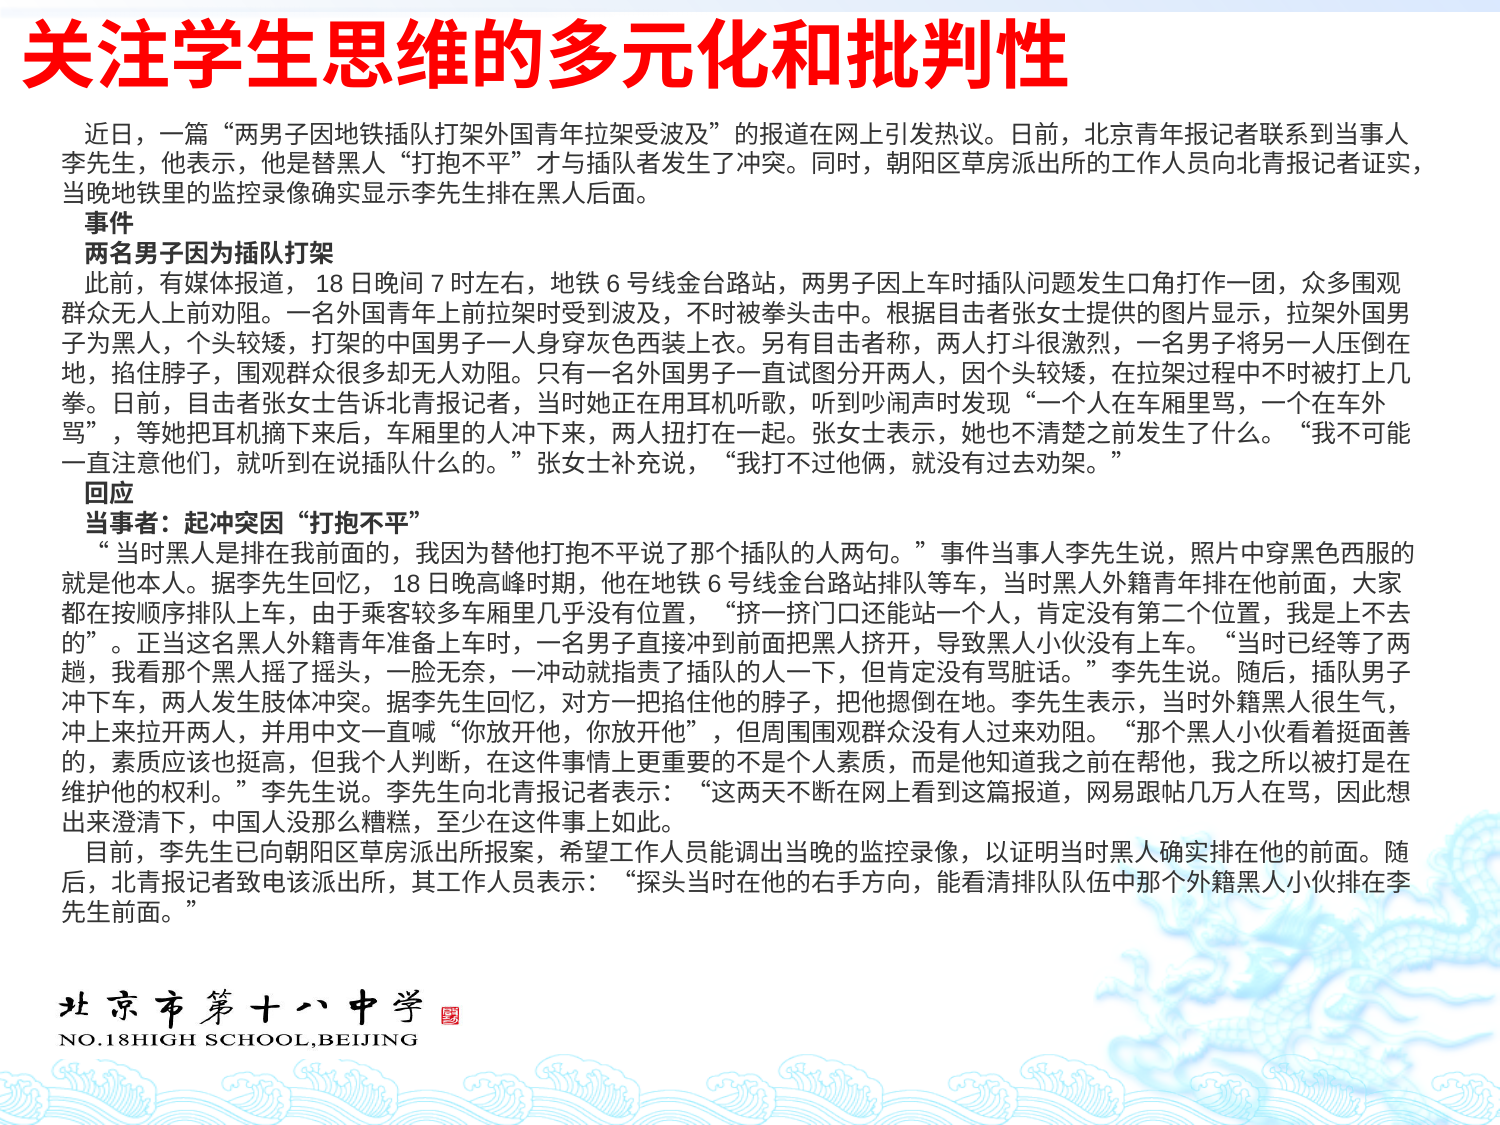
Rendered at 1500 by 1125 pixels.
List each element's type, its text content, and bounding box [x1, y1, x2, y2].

text_box 关注学生思维的多元化和批判性 [5, 0, 1086, 105]
text_box 近日，一篇“两男子因地铁插队打架外国青年拉架受波及”的报道在网上引发热议。日前，北京青年报记者联系到当事人李先生，他表示，他是替黑人“打抱不平”才与插队者发生了冲突。同时，朝阳区草房派出所的工作人员向北青报记者证实，当晚地铁里的监控录像确实显示李先生排在黑人后面。 事件 两名男子因为插队打架 此前，有媒体报道，18日晚间7时左右，地铁6号线金台路站，两男子因上车时插队问题发生口角打作一团，众多围观群众无人上前劝阻。一名外国青年上前拉架时受到波及，不时被拳头击中。根据目击者张女士提供的图片显示，拉架外国男子为黑人，个头较矮，打架的中国男子一人身穿灰色西装上衣。另有目击者称，两人打斗很激烈，一名男子将另一人压倒在地，掐住脖子，围观群众很多却无人劝阻。只有一名外国男子一直试图分开两人，因个头较矮，在拉架过程中不时被打上几拳。日前，目击者张女士告诉北青报记者，当时她正在用耳机听歌，听到吵闹声时发现“一个人在车厢里骂，一个在车外骂”，等她把耳机摘下来后，车厢里的人冲下来，两人扭打在一起。张女士表示，她也不清楚之前发生了什么。“我不可能一直注意他们，就听到在说插队什么的。”张女士补充说，“我打不过他俩，就没有过去劝架。” 回应 当事者：起冲突因“打抱不平” “当时黑人是排在我前面的，我因为替他打抱不平说了那个插队的人两句。”事件当事人李先生说，照片中穿黑色西服的就是他本人。据李先生回忆，18日晚高峰时期，他在地铁6号线金台路站排队等车，当时黑人外籍青年排在他前面，大家都在按顺序排队上车，由于乘客较多车厢里几乎没有位置，“挤一挤门口还能站一个人，肯定没有第二个位置，我是上不去的”。正当这名黑人外籍青年准备上车时，一名男子直接冲到前面把黑人挤开，导致黑人小伙没有上车。“当时已经等了两趟，我看那个黑人摇了摇头，一脸无奈，一冲动就指责了插队的人一下，但肯定没有骂脏话。”李先生说。随后，插队男子冲下车，两人发生肢体冲突。据李先生回忆，对方一把掐住他的脖子，把他摁倒在地。李先生表示，当时外籍黑人很生气，冲上来拉开两人，并用中文一直喊“你放开他，你放开他”，但周围围观群众没有人过来劝阻。“那个黑人小伙看着挺面善的，素质应该也挺高，但我个人判断，在这件事情上更重要的不是个人素质，而是他知道我之前在帮他，我之所以被打是在维护他的权利。”李先生说。李先生向北青报记者表示：“这两天不断在网上看到这篇报道，网易跟帖几万人在骂，因此想出来澄清下，中国人没那么糟糕，至少在这件事上如此。 目前，李先生已向朝阳区草房派出所报案，希望工作人员能调出当晚的监控录像，以证明当时黑人确实排在他的前面。随后，北青报记者致电该派出所，其工作人员表示：“探头当时在他的右手方向，能看清排队队伍中那个外籍黑人小伙排在李先生前面。” [46, 110, 1442, 994]
picture [0, 984, 516, 1059]
